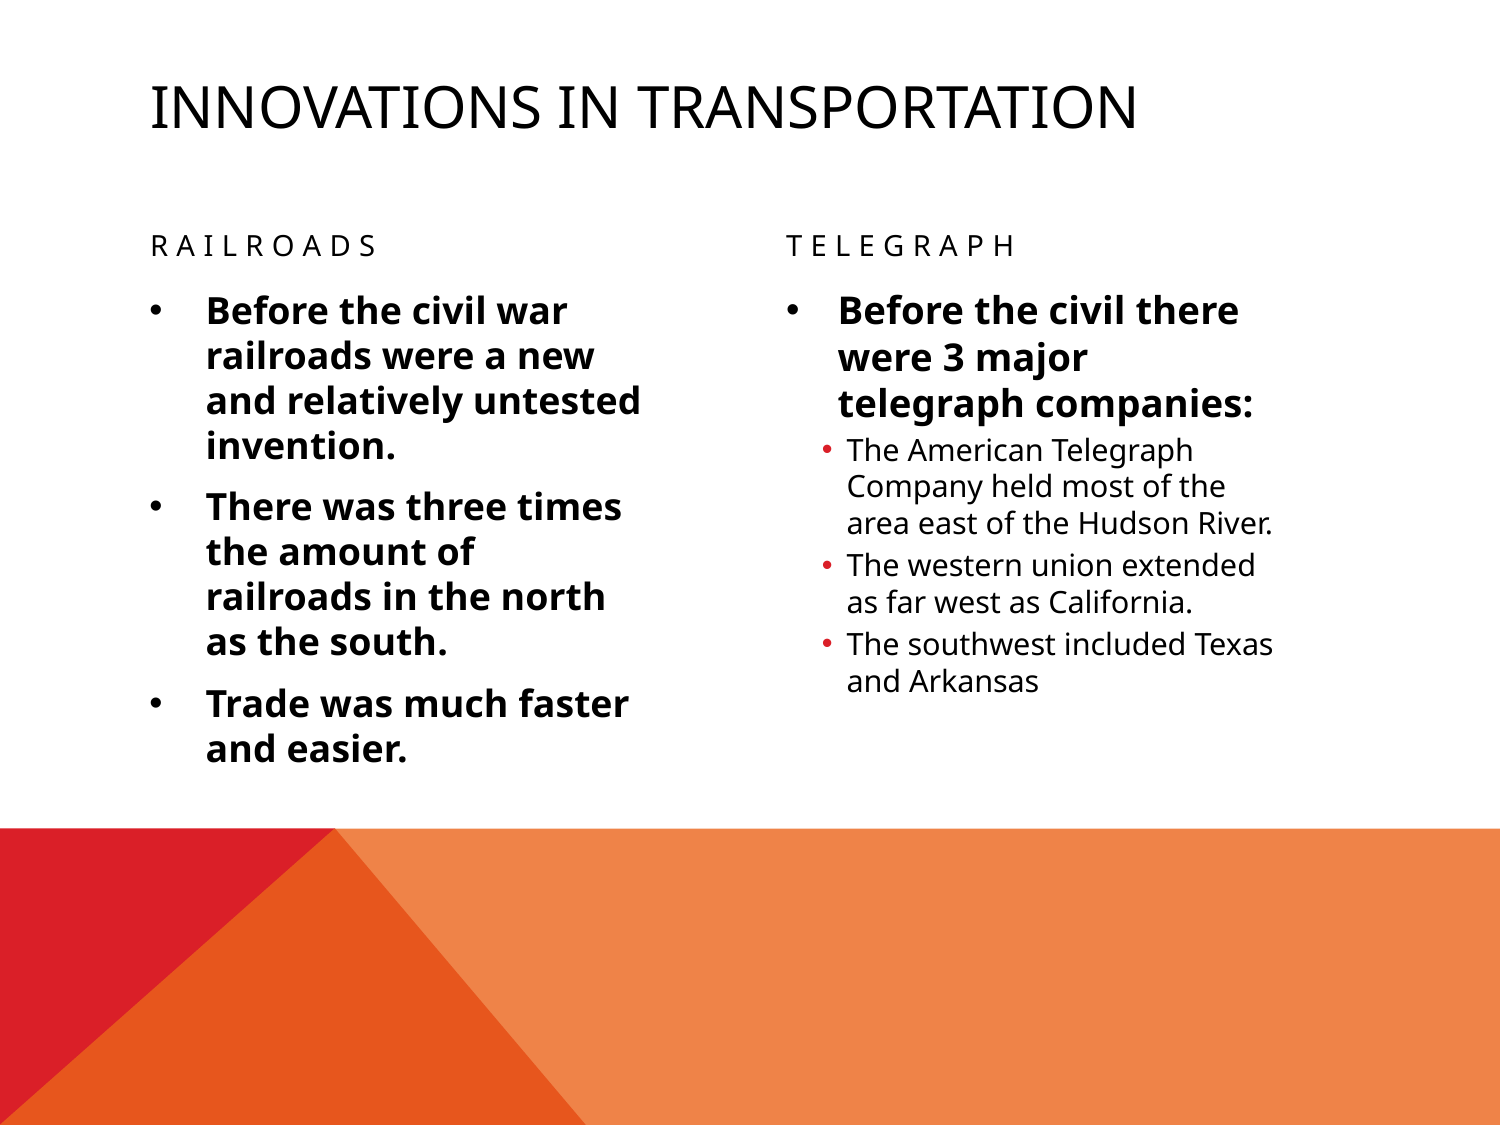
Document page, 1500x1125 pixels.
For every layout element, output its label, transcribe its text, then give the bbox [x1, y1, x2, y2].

list Before the civil war railroads were a new and relatively untested invention. There was three times the amount of railroads in the north as the south. Trade was much faster and easier. [134, 279, 660, 790]
list Before the civil there were 3 major telegraph companies: The American Telegraph Company held most of the area east of the Hudson River. The western union extended as far west as California. The southwest included Texas and Arkansas [771, 279, 1296, 790]
list Telegraph [771, 179, 1296, 270]
title Innovations in transportation [135, 60, 1369, 150]
list Railroads [135, 179, 660, 270]
